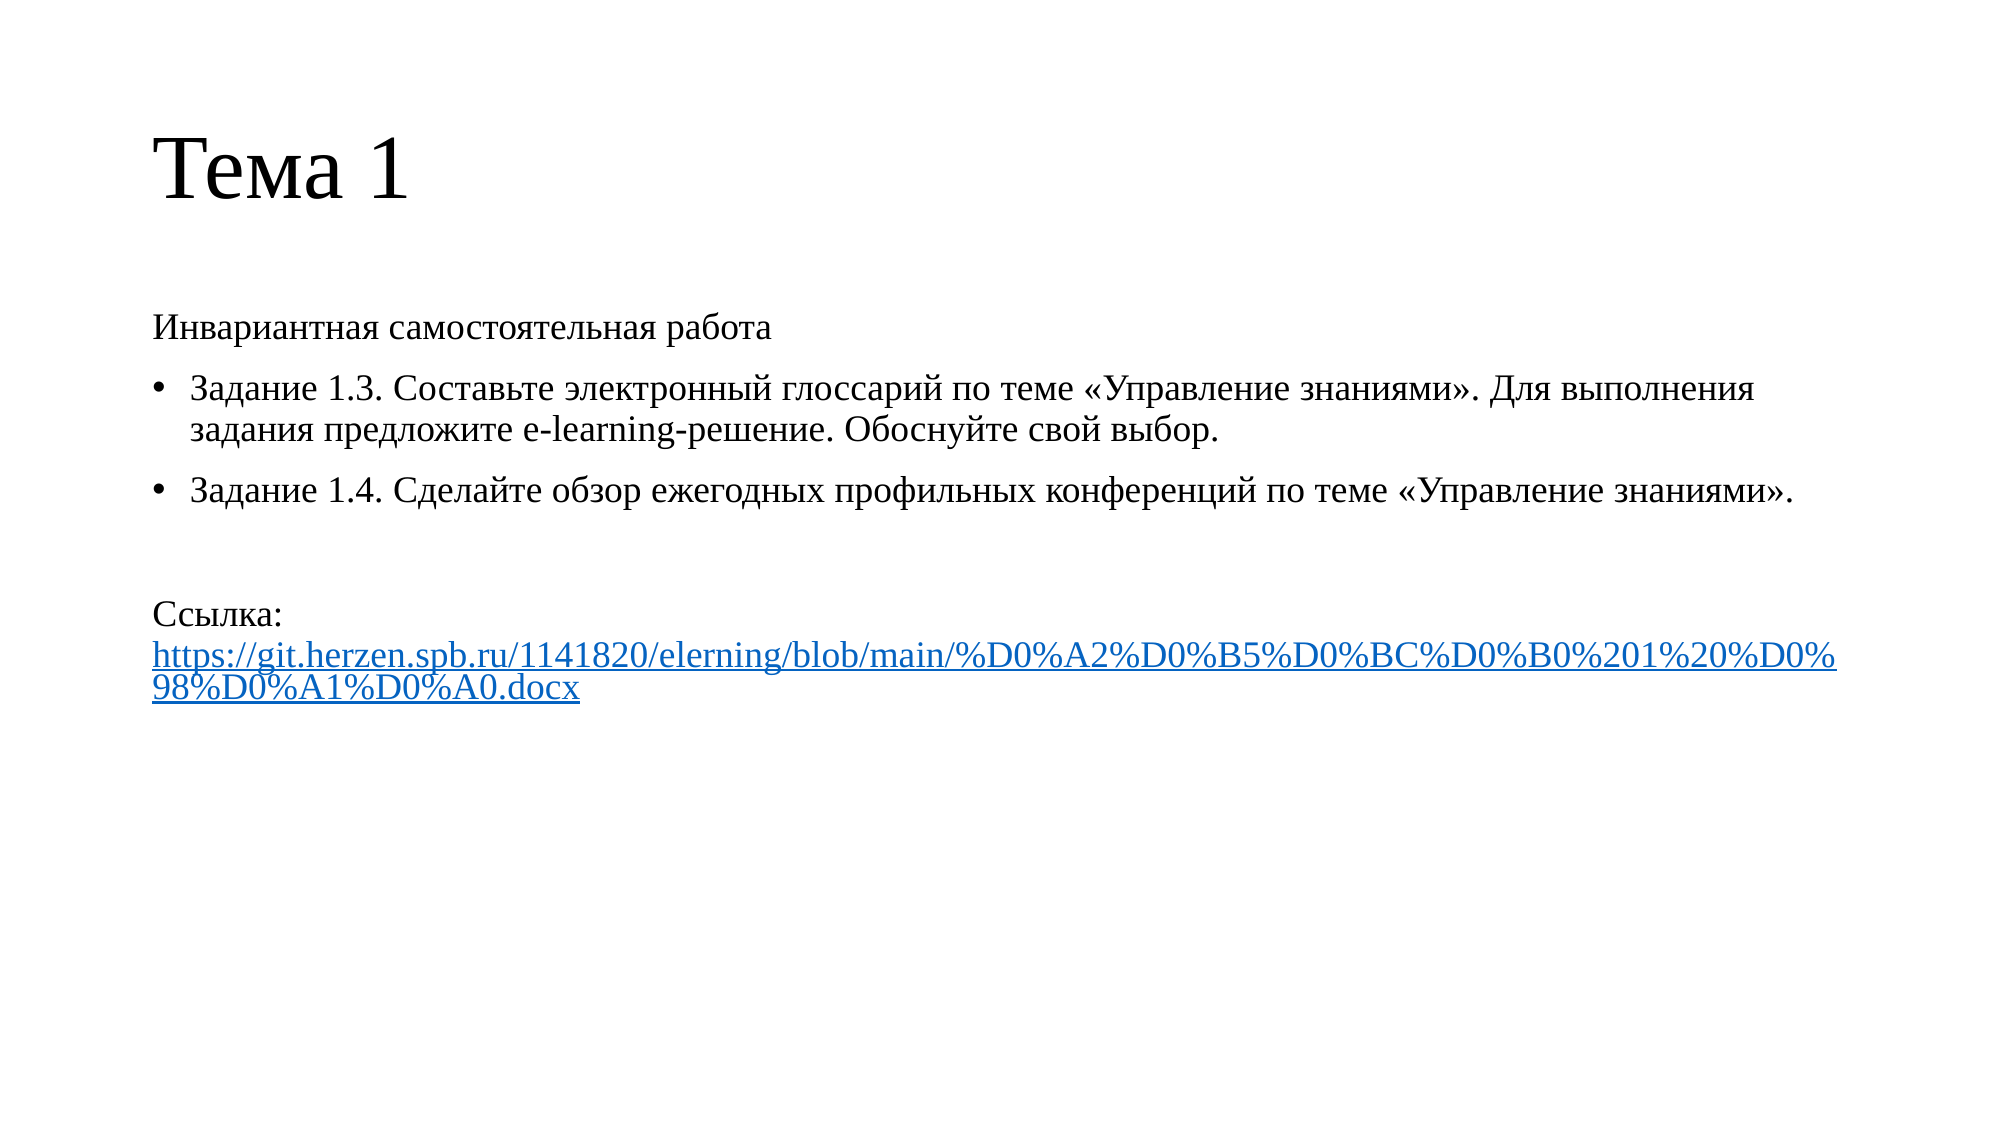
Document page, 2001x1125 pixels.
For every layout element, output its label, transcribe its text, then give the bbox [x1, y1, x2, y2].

list Инвариантная самостоятельная работа Задание 1.3. Составьте электронный глоссарий по теме «Управление знаниями». Для выполнения задания предложите e-learning-решение. Обоснуйте свой выбор. Задание 1.4. Сделайте обзор ежегодных профильных конференций по теме «Управление знаниями». Ссылка: https://git.herzen.spb.ru/1141820/elerning/blob/main/%D0%A2%D0%B5%D0%BC%D0%B0%201%20%D0%98%D0%A1%D0%A0.docx [137, 299, 1863, 1014]
title Тема 1 [137, 59, 1863, 278]
